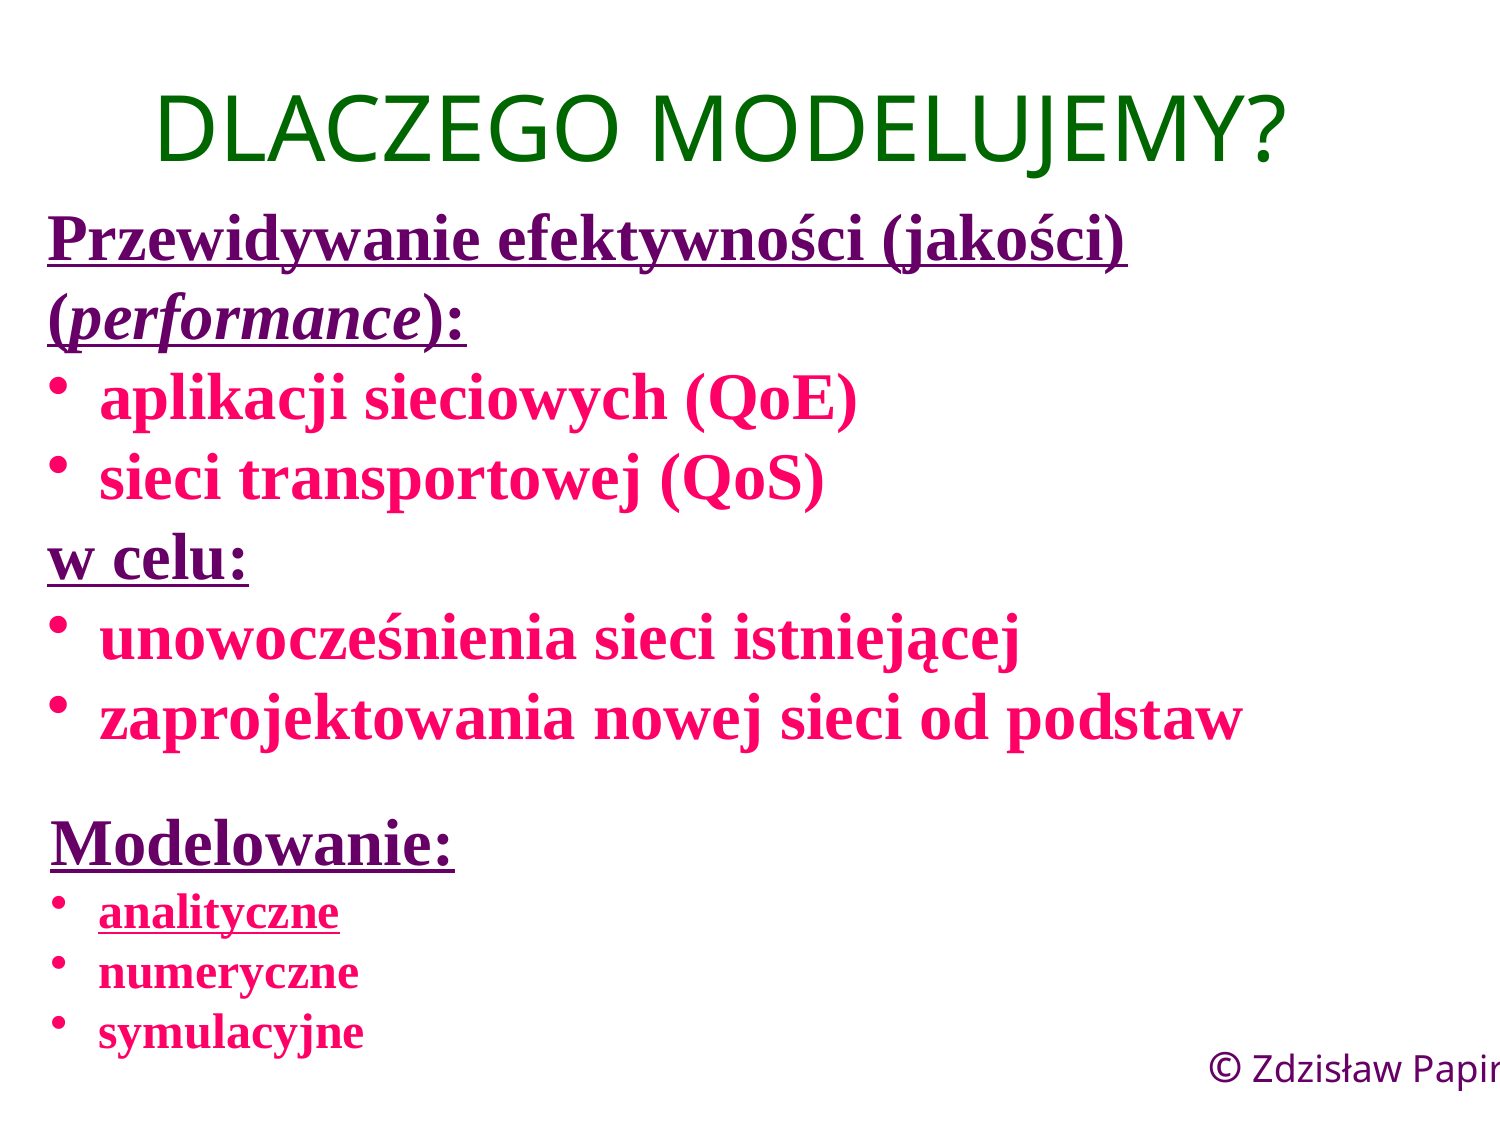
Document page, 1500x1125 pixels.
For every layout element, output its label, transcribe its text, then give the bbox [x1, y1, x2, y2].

text_box © Zdzisław Papir [1193, 1033, 1500, 1099]
text_box Przewidywanie efektywności (jakości) (performance): aplikacji sieciowych (QoE) sieci transportowej (QoS) w celu: unowocześnienia sieci istniejącej zaprojektowania nowej sieci od podstaw [32, 185, 1261, 761]
title DLACZEGO MODELUJEMY? [136, 30, 1413, 219]
text_box Modelowanie: analityczne numeryczne symulacyjne [35, 791, 470, 1066]
